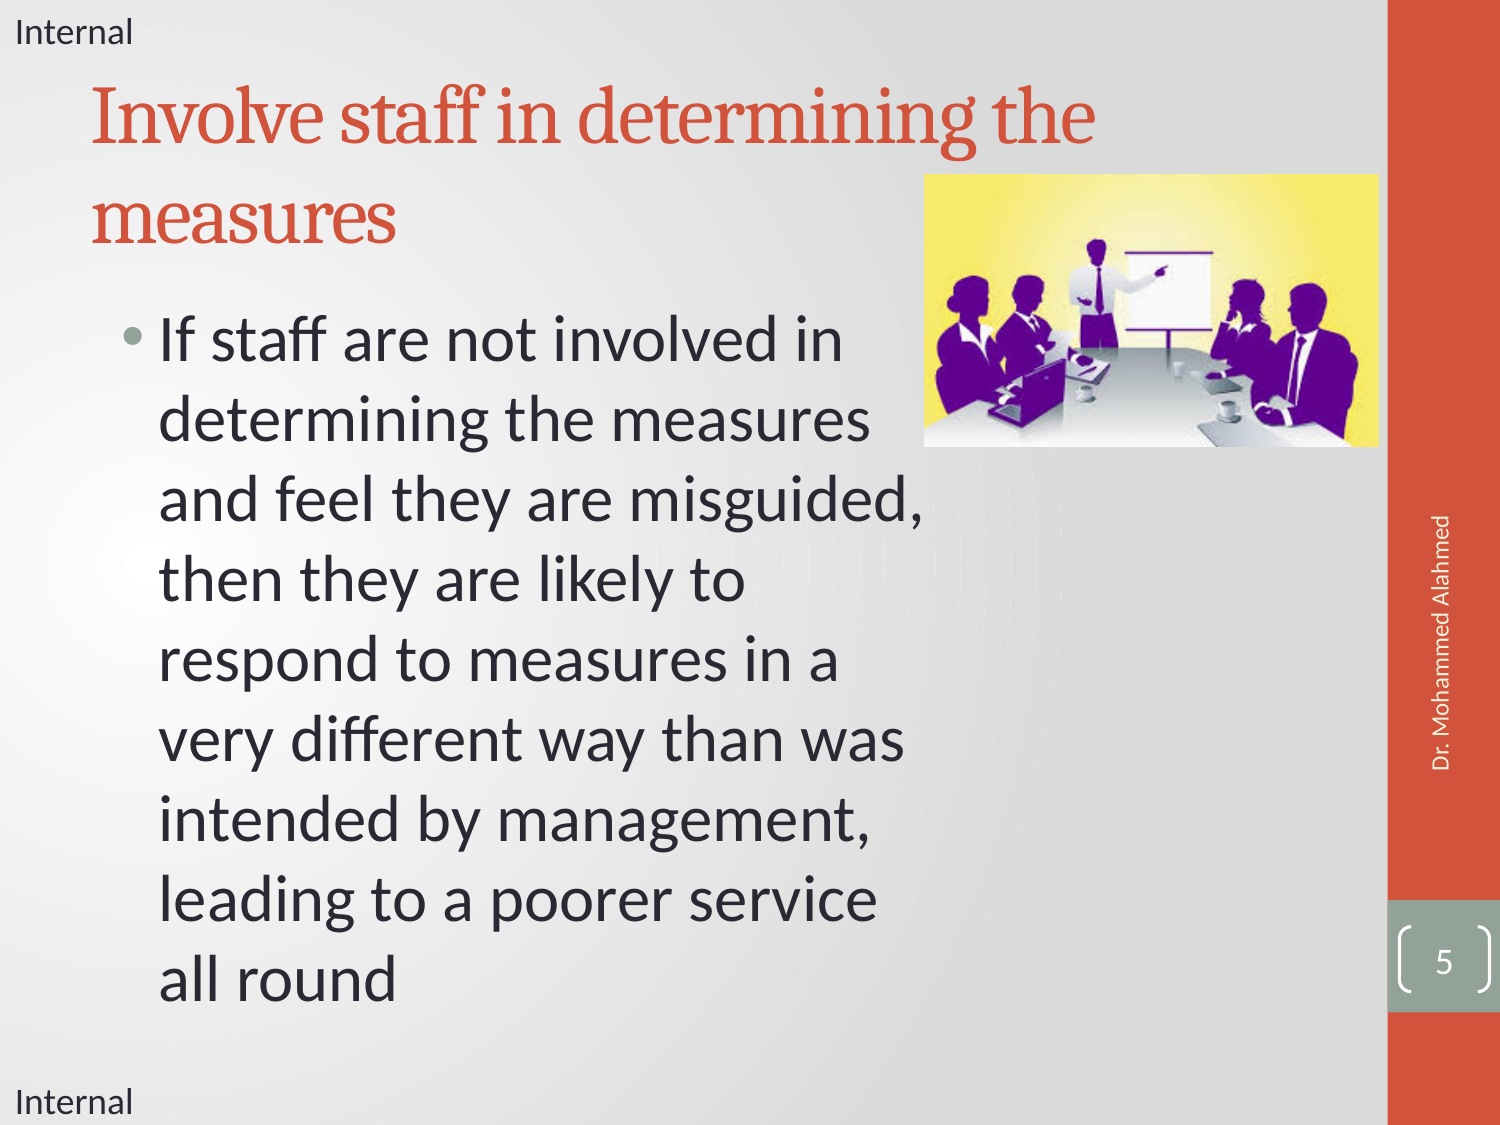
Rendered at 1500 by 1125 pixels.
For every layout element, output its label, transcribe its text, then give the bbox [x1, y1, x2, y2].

list If staff are not involved in determining the measures and feel they are misguided, then they are likely to respond to measures in a very different way than was intended by management, leading to a poorer service all round [87, 287, 963, 975]
slide_number 5 [1397, 925, 1492, 994]
title Involve staff in determining the measures [75, 45, 1325, 275]
picture [924, 174, 1379, 448]
footer Dr. Mohammed Alahmed [1408, 500, 1469, 889]
